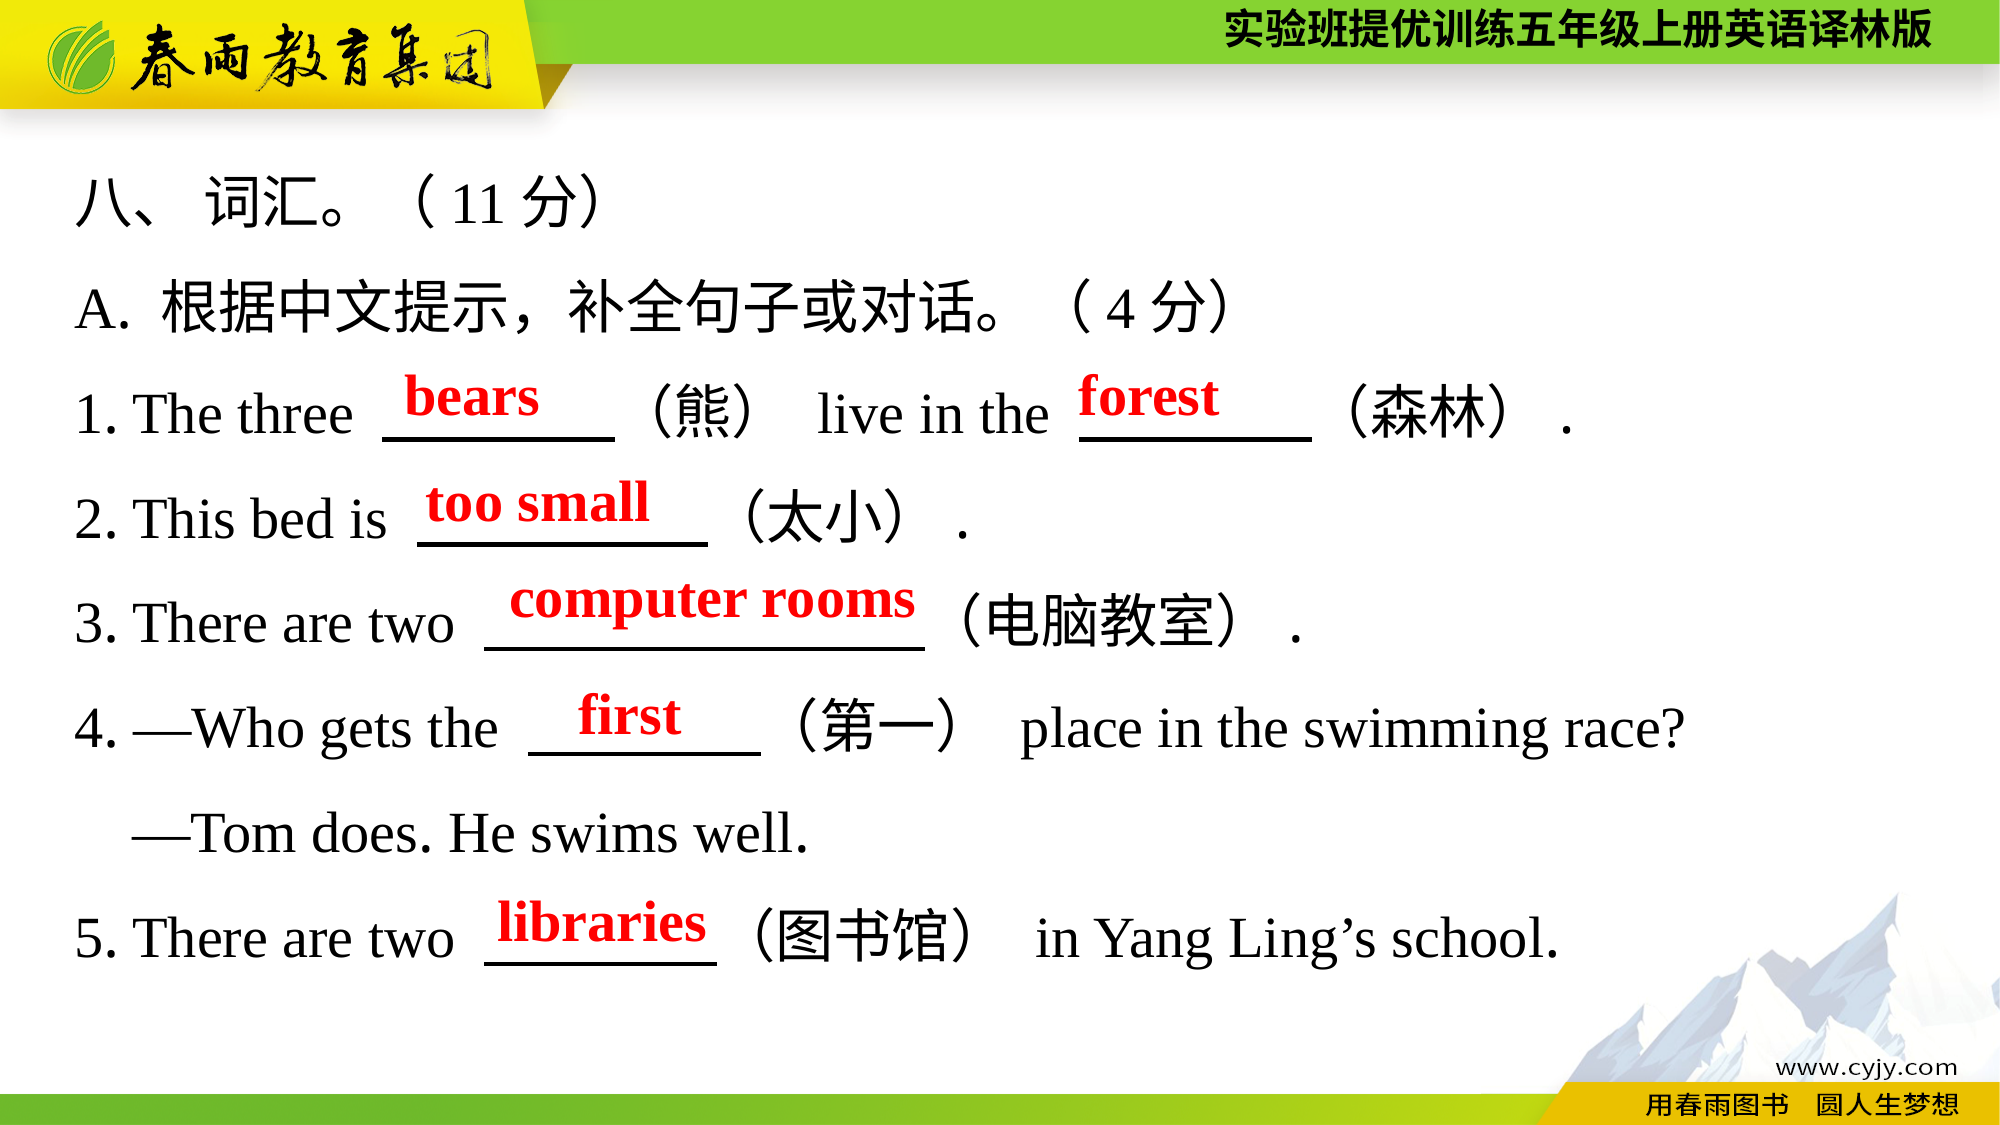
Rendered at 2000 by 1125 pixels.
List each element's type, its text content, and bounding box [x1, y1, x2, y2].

text_box first [563, 668, 697, 754]
text_box forest [1063, 349, 1236, 435]
text_box too small [410, 456, 666, 541]
text_box computer rooms [494, 552, 932, 637]
text_box libraries [482, 875, 723, 961]
picture [0, 0, 2000, 1125]
text_box bears [389, 349, 556, 435]
list 八、 词汇。（11分） A. 根据中文提示，补全句子或对话。（4分） 1. The three （熊） live in the （森林）. 2. This bed is （太小）. 3. There are two （电脑教室）. 4. —Who gets the （第一） place in the swimming race? —Tom does. He swims well. 5. There are two （图书馆） in Yang Ling’s school. [59, 122, 1944, 986]
